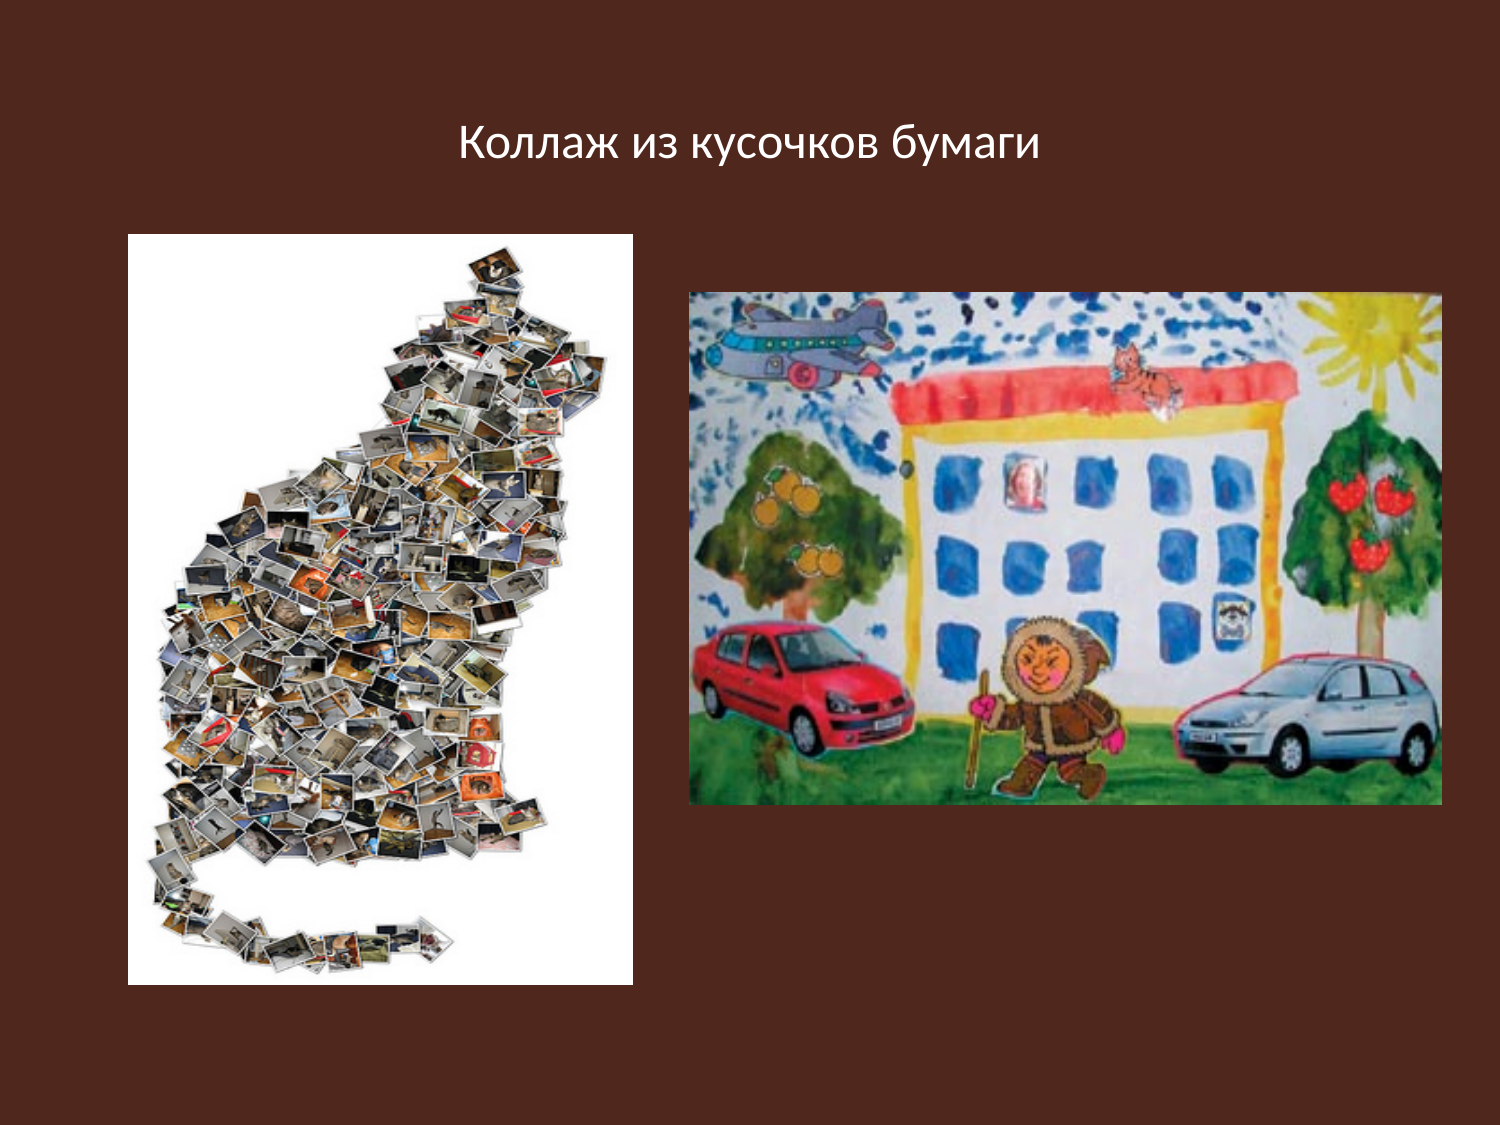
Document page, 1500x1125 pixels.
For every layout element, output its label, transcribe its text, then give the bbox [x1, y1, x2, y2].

title Коллаж из кусочков бумаги [75, 45, 1425, 233]
picture [689, 292, 1442, 805]
picture [128, 234, 634, 986]
